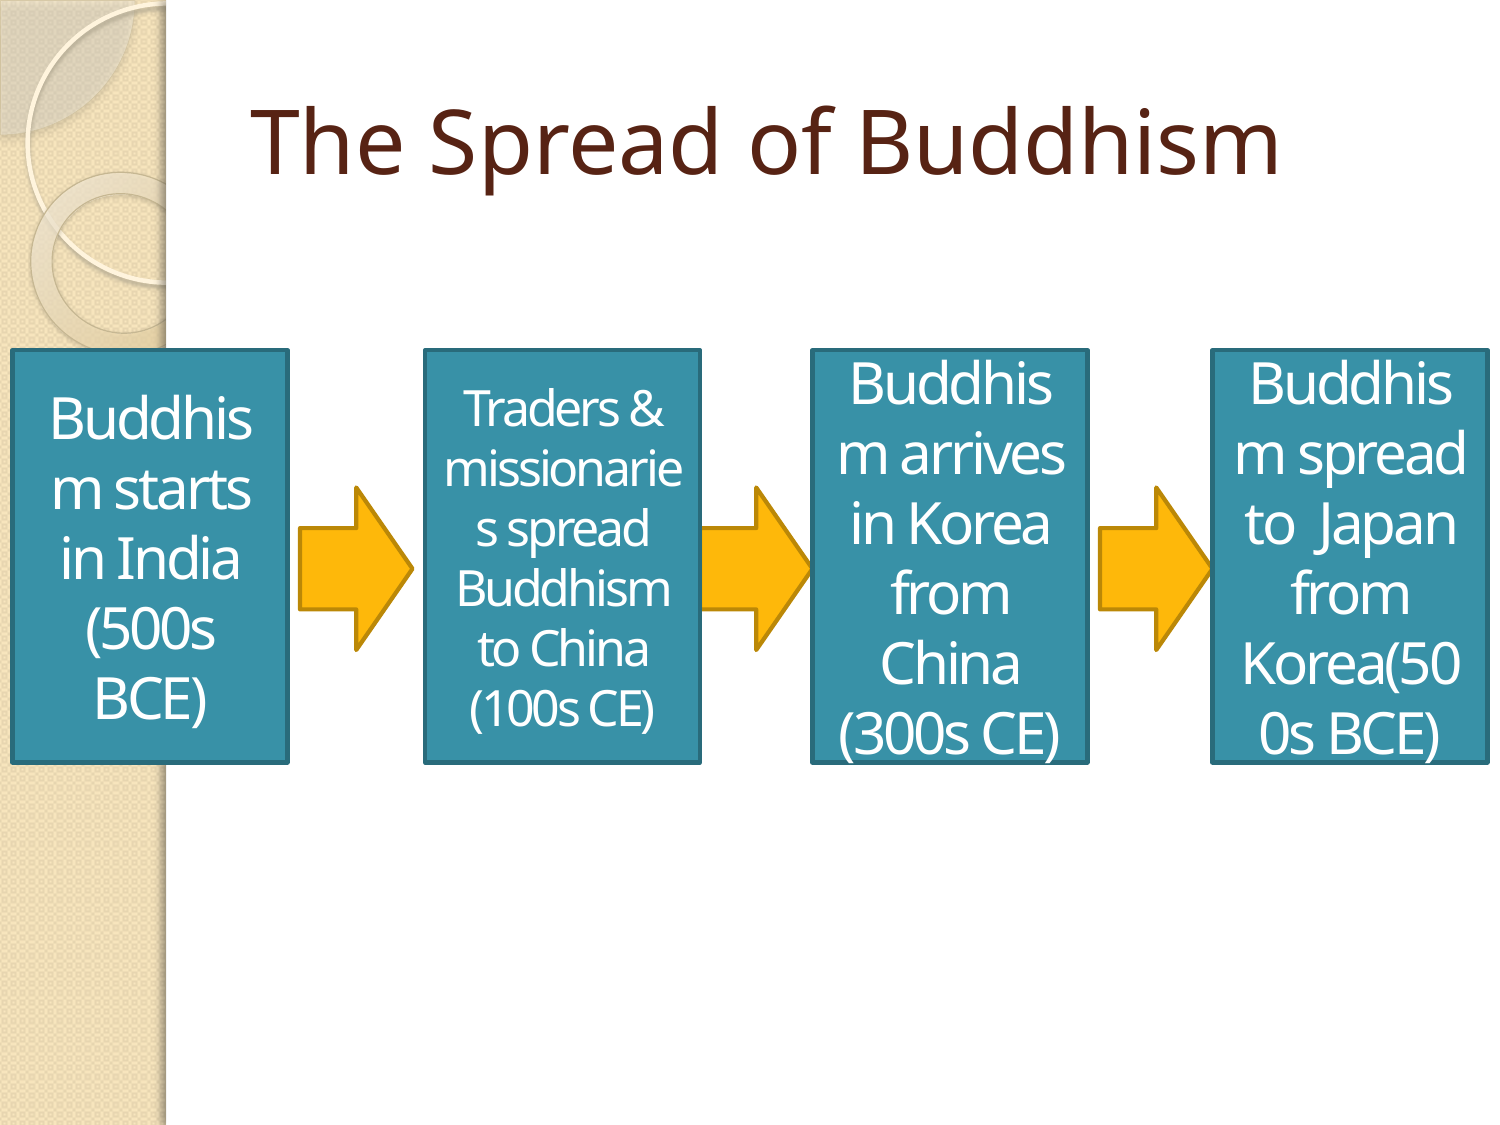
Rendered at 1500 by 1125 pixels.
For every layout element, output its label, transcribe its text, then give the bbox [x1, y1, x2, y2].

text_box Buddhism arrives in Korea from China (300s CE) [810, 348, 1090, 765]
text_box Buddhism spread to Japan from Korea(500s BCE) [1210, 348, 1490, 765]
text_box Traders & missionaries spread Buddhism to China (100s CE) [423, 348, 702, 765]
text_box [1097, 485, 1210, 653]
text_box Buddhism starts in India (500s BCE) [10, 348, 290, 765]
title The Spread of Buddhism [235, 45, 1466, 233]
text_box [297, 485, 415, 653]
text_box [702, 485, 810, 653]
